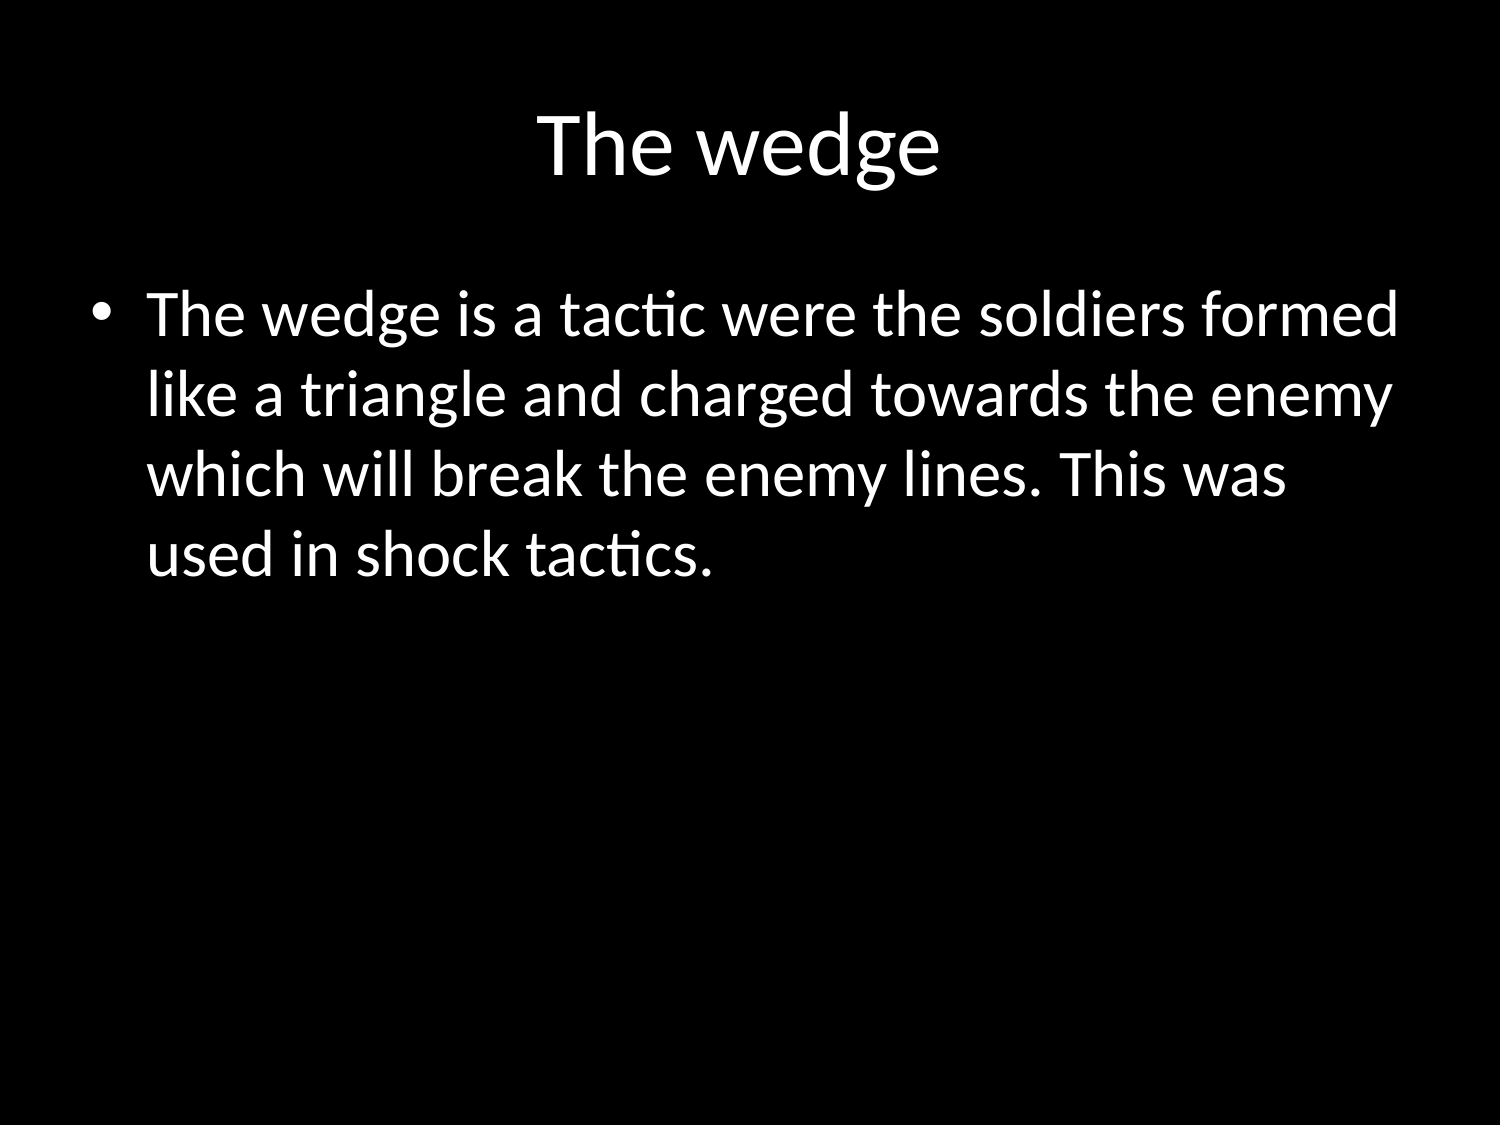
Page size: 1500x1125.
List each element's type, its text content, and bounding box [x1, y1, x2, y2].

list The wedge is a tactic were the soldiers formed like a triangle and charged towards the enemy which will break the enemy lines. This was used in shock tactics. [75, 262, 1425, 1005]
title The wedge [75, 45, 1425, 233]
